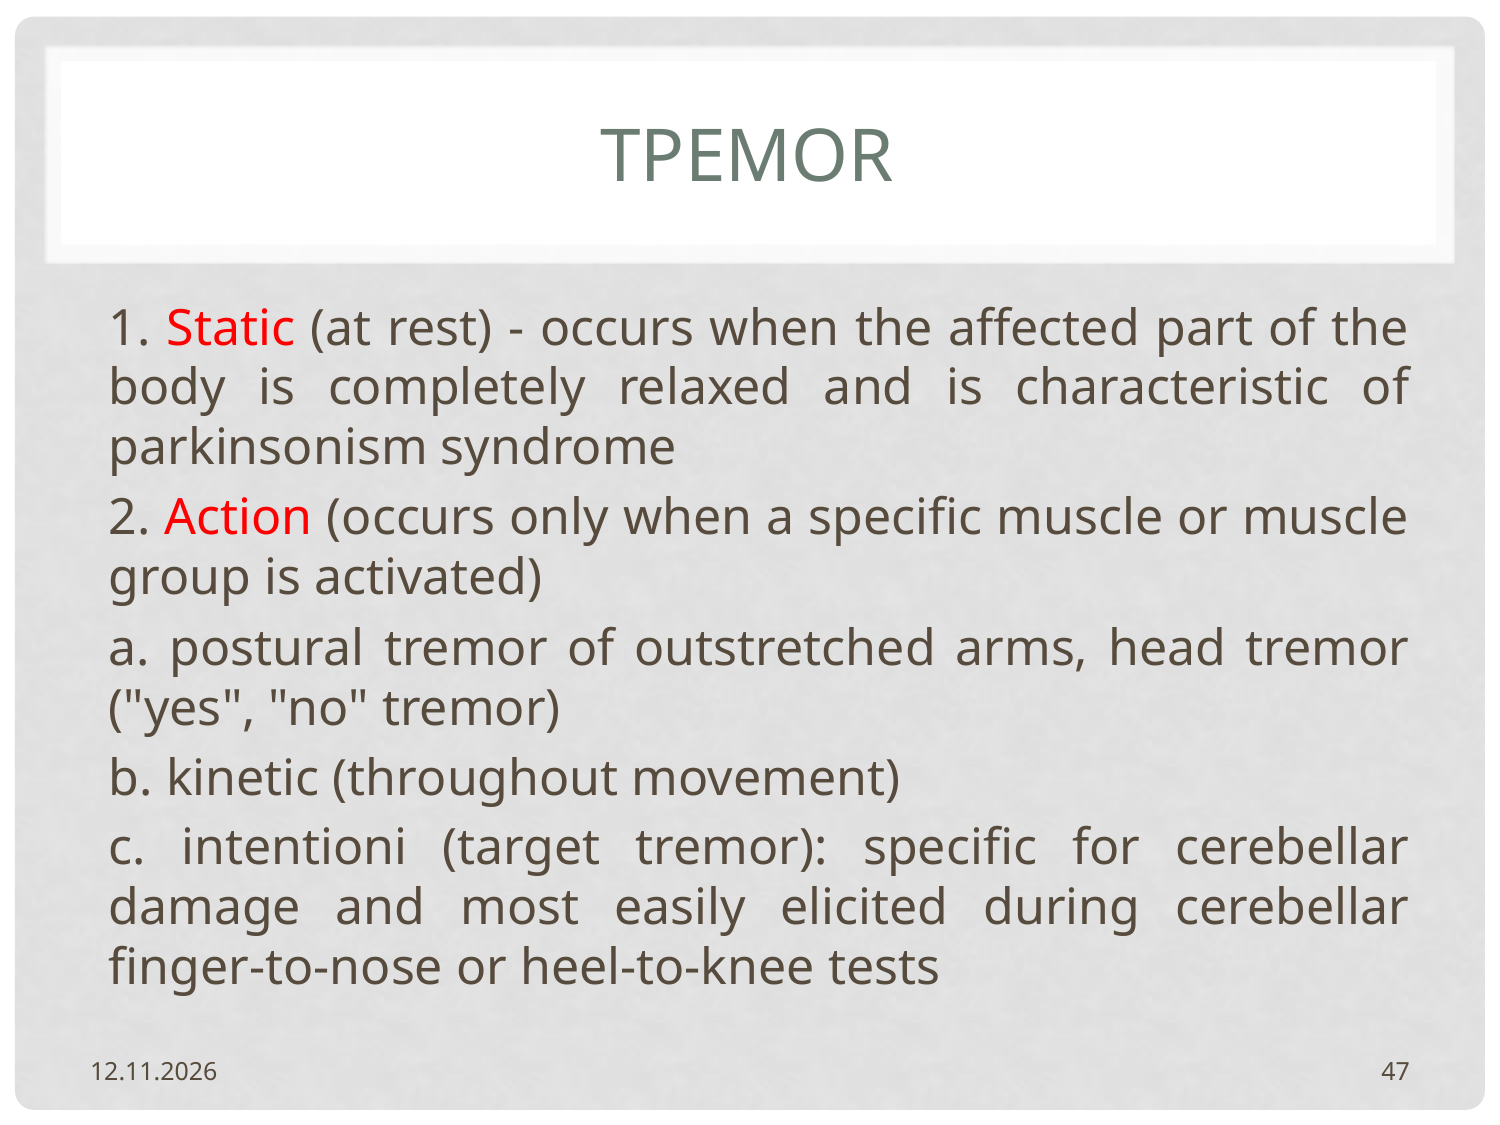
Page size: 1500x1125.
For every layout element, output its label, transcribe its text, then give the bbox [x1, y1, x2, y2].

slide_number 47 [1074, 1042, 1425, 1103]
list 1. Static (at rest) - occurs when the affected part of the body is completely relaxed and is characteristic of parkinsonism syndrome 2. Action (occurs only when a specific muscle or muscle group is activated) a. postural tremor of outstretched arms, head tremor ("yes", "no" tremor) b. kinetic (throughout movement) c. intentioni (target tremor): specific for cerebellar damage and most easily elicited during cerebellar finger-to-nose or heel-to-knee tests [75, 287, 1425, 1063]
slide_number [75, 1042, 425, 1103]
title ТРЕmor [69, 66, 1425, 238]
